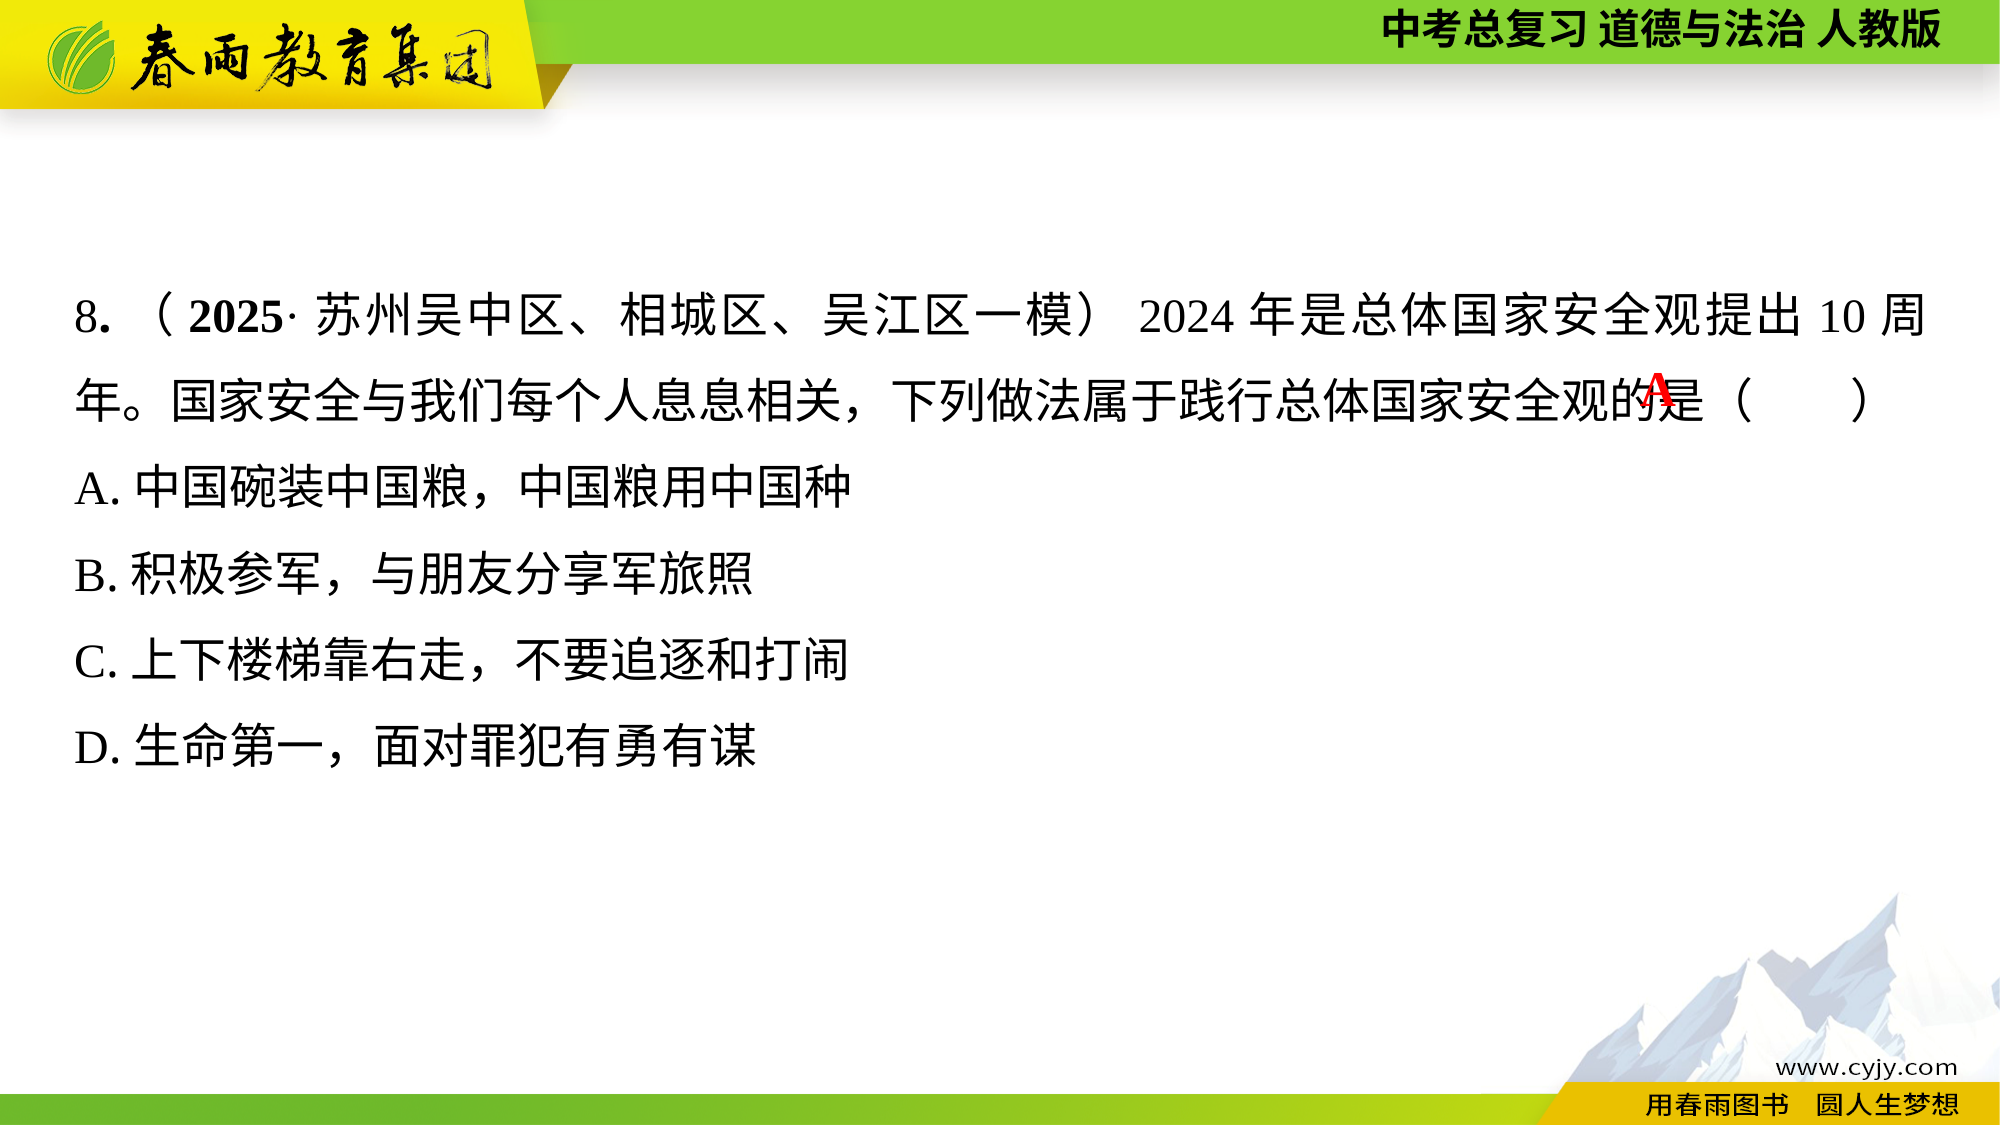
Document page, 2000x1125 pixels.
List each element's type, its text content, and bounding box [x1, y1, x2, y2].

list 8.（2025·苏州吴中区、相城区、吴江区一模）2024年是总体国家安全观提出10周年。国家安全与我们每个人息息相关，下列做法属于践行总体国家安全观的是（ ） A.中国碗装中国粮，中国粮用中国种 B.积极参军，与朋友分享军旅照 C.上下楼梯靠右走，不要追逐和打闹 D.生命第一，面对罪犯有勇有谋 [59, 248, 1944, 776]
text_box A [1624, 349, 1691, 424]
picture [0, 0, 2000, 1125]
